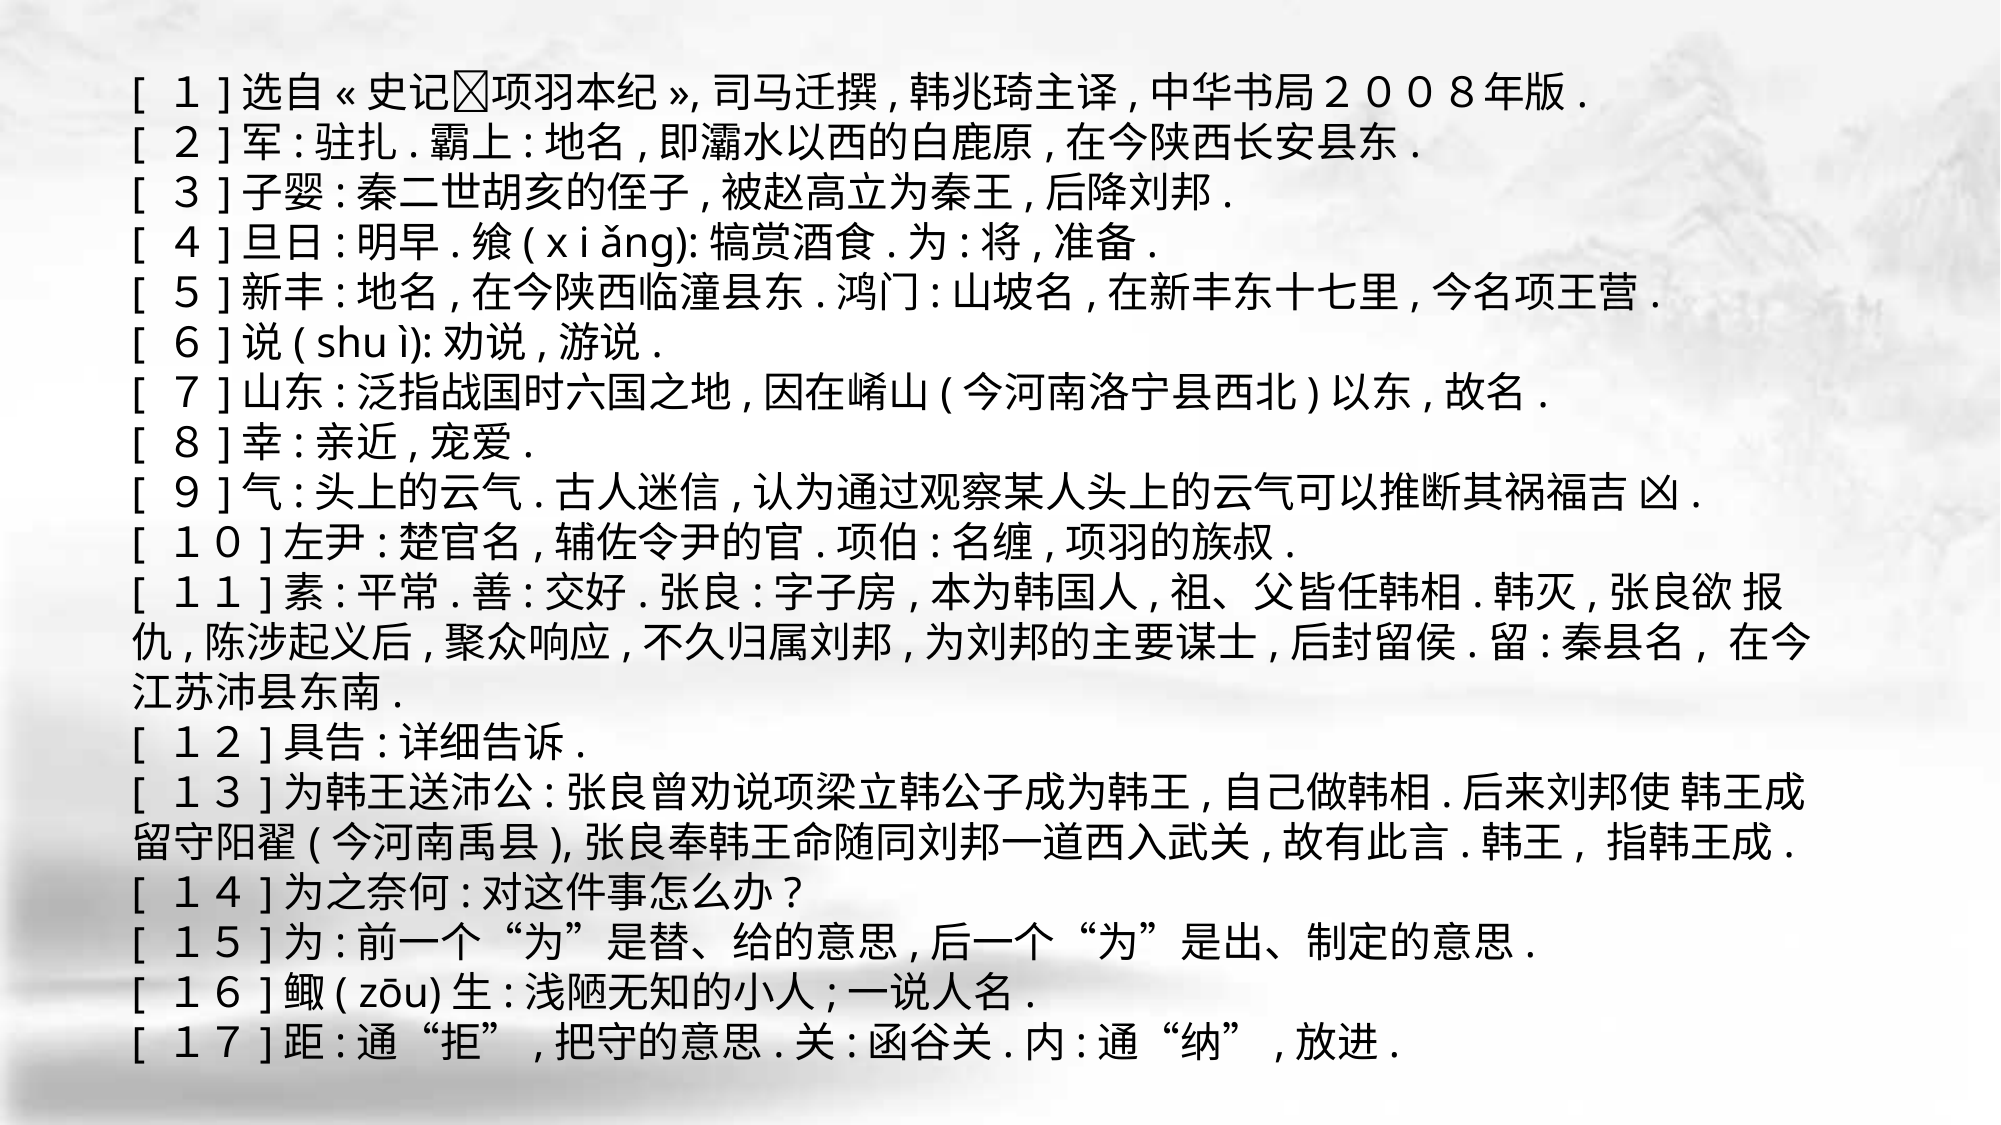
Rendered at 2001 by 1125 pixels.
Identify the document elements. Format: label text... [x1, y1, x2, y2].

text_box [ １]选自«史记􀅰项羽本纪»,司马迁撰,韩兆琦主译,中华书局２００８年版. [ ２]军:驻扎.霸上:地名,即灞水以西的白鹿原,在今陕西长安县东. [ ３]子婴:秦二世胡亥的侄子,被赵高立为秦王,后降刘邦. [ ４]旦日:明早.飨( x i ǎng):犒赏酒食.为:将,准备. [ ５]新丰:地名,在今陕西临潼县东.鸿门:山坡名,在新丰东十七里,今名项王营. [ ６]说( shu ì):劝说,游说. [ ７]山东:泛指战国时六国之地,因在崤山(今河南洛宁县西北)以东,故名. [ ８]幸:亲近,宠爱. [ ９]气:头上的云气.古人迷信,认为通过观察某人头上的云气可以推断其祸福吉 凶. [ １０]左尹:楚官名,辅佐令尹的官.项伯:名缠,项羽的族叔. [ １１]素:平常.善:交好.张良:字子房,本为韩国人,祖、父皆任韩相.韩灭,张良欲 报仇,陈涉起义后,聚众响应,不久归属刘邦,为刘邦的主要谋士,后封留侯.留:秦县名, 在今江苏沛县东南. [ １２]具告:详细告诉. [ １３]为韩王送沛公:张良曾劝说项梁立韩公子成为韩王,自己做韩相.后来刘邦使 韩王成留守阳翟(今河南禹县),张良奉韩王命随同刘邦一道西入武关,故有此言.韩王, 指韩王成. [ １４]为之奈何:对这件事怎么办? [ １５]为:前一个“为”是替、给的意思,后一个“为”是出、制定的意思. [ １６]鲰( zōu)生:浅陋无知的小人;一说人名. [ １７]距:通“拒”,把守的意思.关:函谷关.内:通“纳”,放进. [116, 58, 1828, 1074]
picture [0, 0, 2001, 1125]
